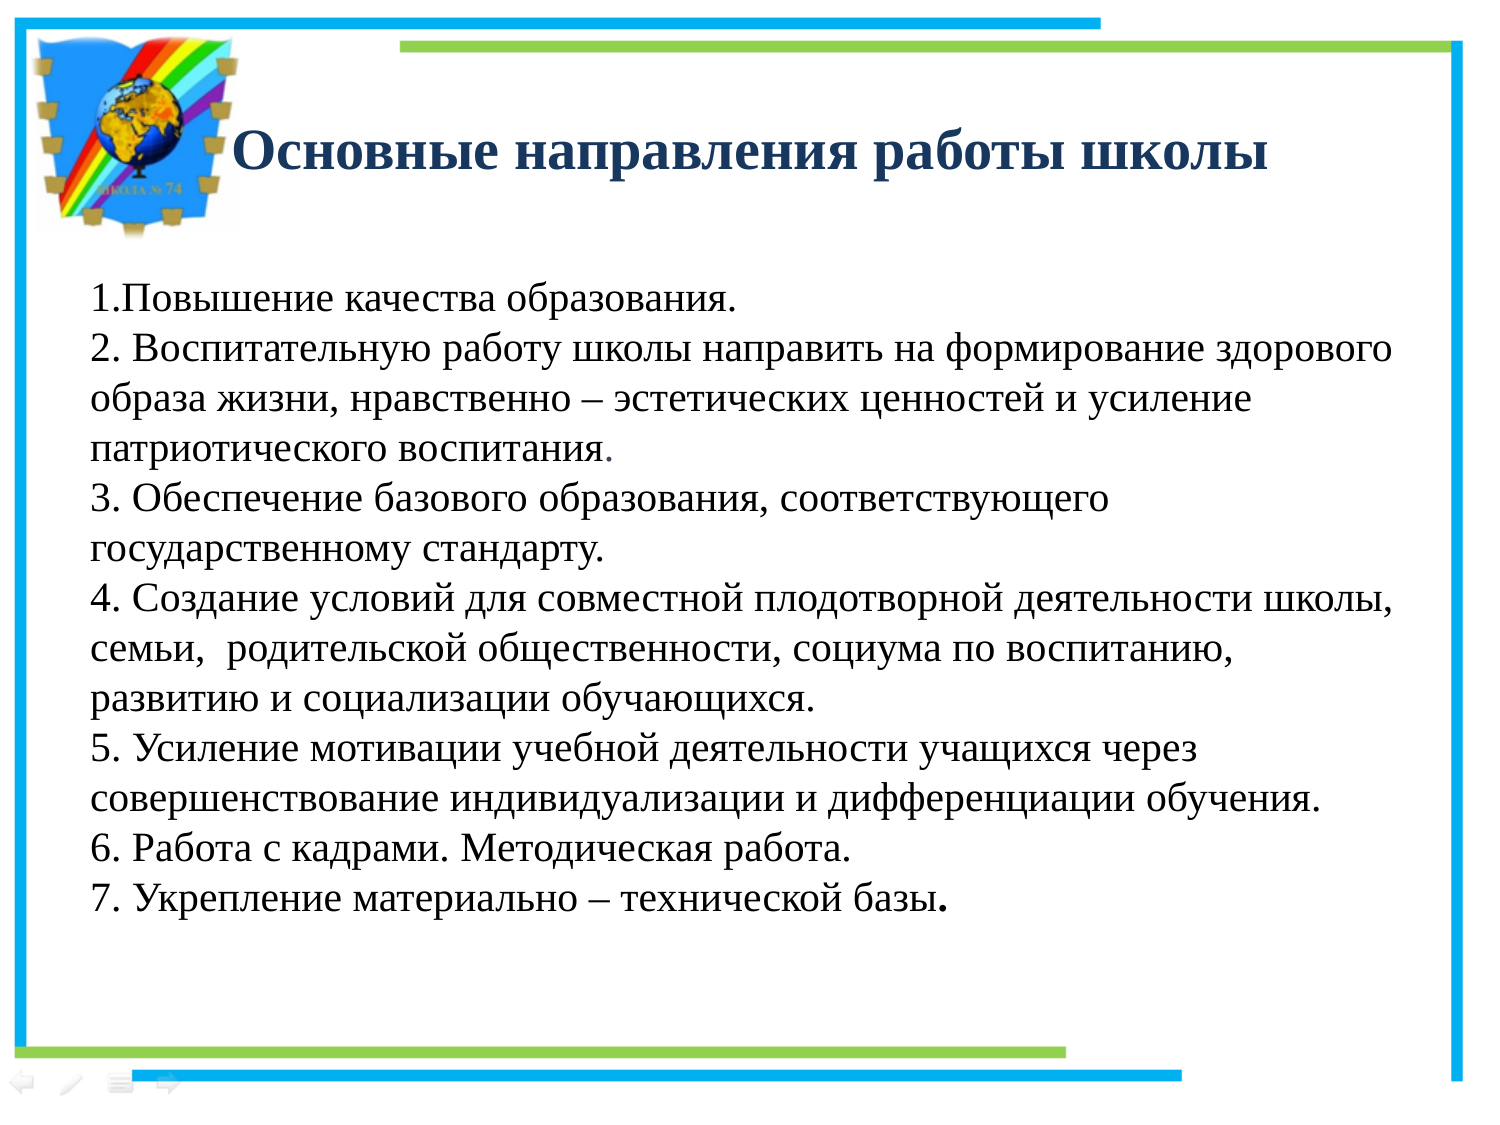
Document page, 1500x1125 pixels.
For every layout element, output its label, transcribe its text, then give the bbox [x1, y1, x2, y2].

picture [0, 0, 1477, 1112]
list 1.Повышение качества образования. 2. Воспитательную работу школы направить на формирование здорового образа жизни, нравственно – эстетических ценностей и усиление патриотического воспитания. 3. Обеспечение базового образования, соответствующего государственному стандарту. 4. Создание условий для совместной плодотворной деятельности школы, семьи, родительской общественности, социума по воспитанию, развитию и социализации обучающихся. 5. Усиление мотивации учебной деятельности учащихся через совершенствование индивидуализации и дифференциации обучения. 6. Работа с кадрами. Методическая работа. 7. Укрепление материально – технической базы. [74, 262, 1426, 1006]
title Основные направления работы школы [74, 85, 1426, 207]
